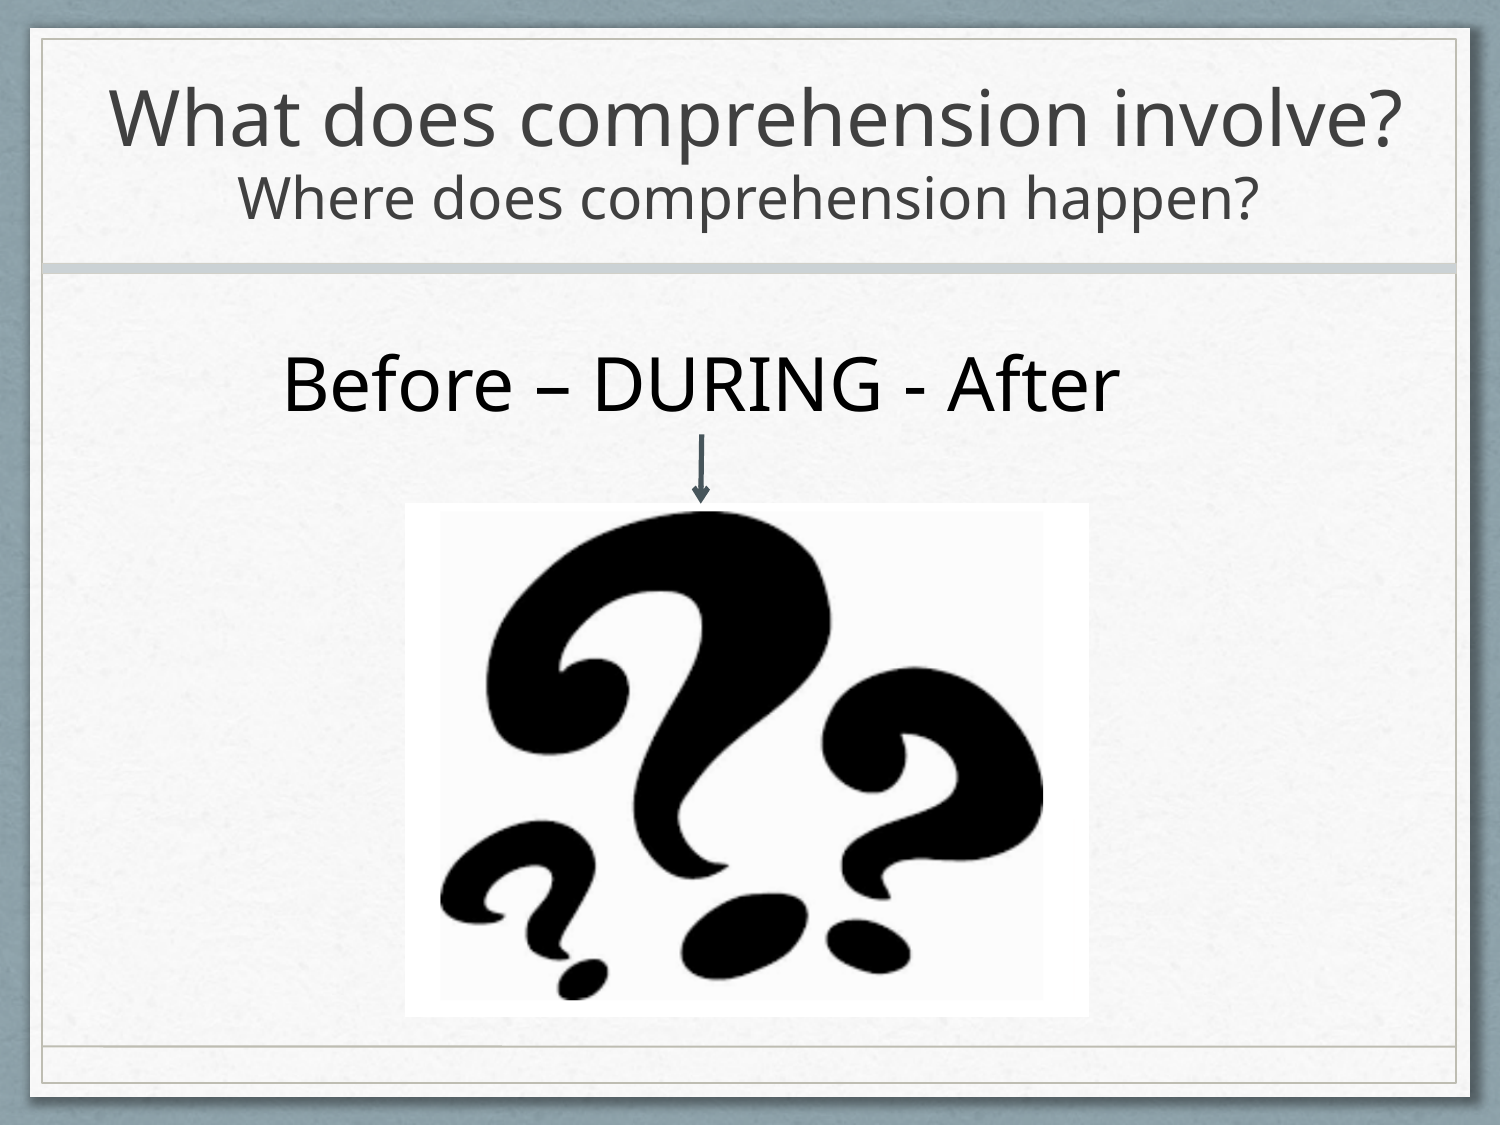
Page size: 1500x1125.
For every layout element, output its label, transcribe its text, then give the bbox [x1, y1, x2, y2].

title What does comprehension involve? Where does comprehension happen? [68, 40, 1446, 260]
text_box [405, 435, 1090, 1017]
picture [30, 28, 1470, 1097]
text_box Before – DURING - After [266, 329, 1138, 435]
